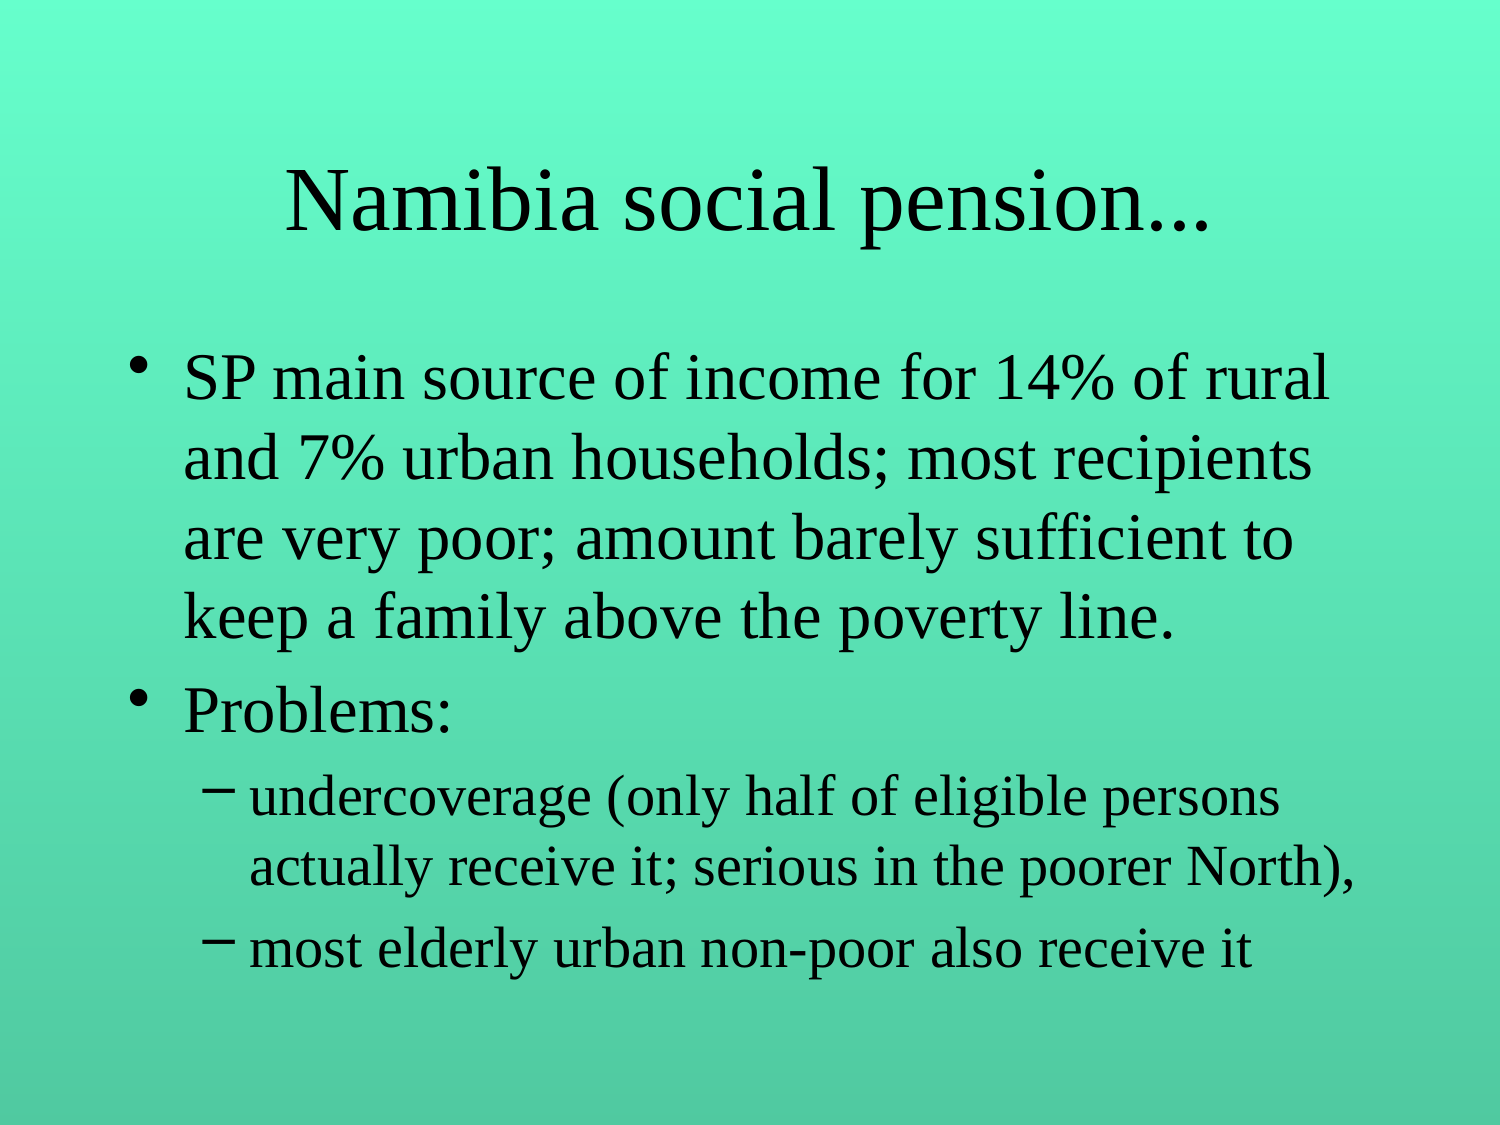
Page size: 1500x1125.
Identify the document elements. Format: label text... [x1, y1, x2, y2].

title Namibia social pension... [112, 99, 1388, 288]
list SP main source of income for 14% of rural and 7% urban households; most recipients are very poor; amount barely sufficient to keep a family above the poverty line. Problems: undercoverage (only half of eligible persons actually receive it; serious in the poorer North), most elderly urban non-poor also receive it [112, 324, 1388, 1001]
